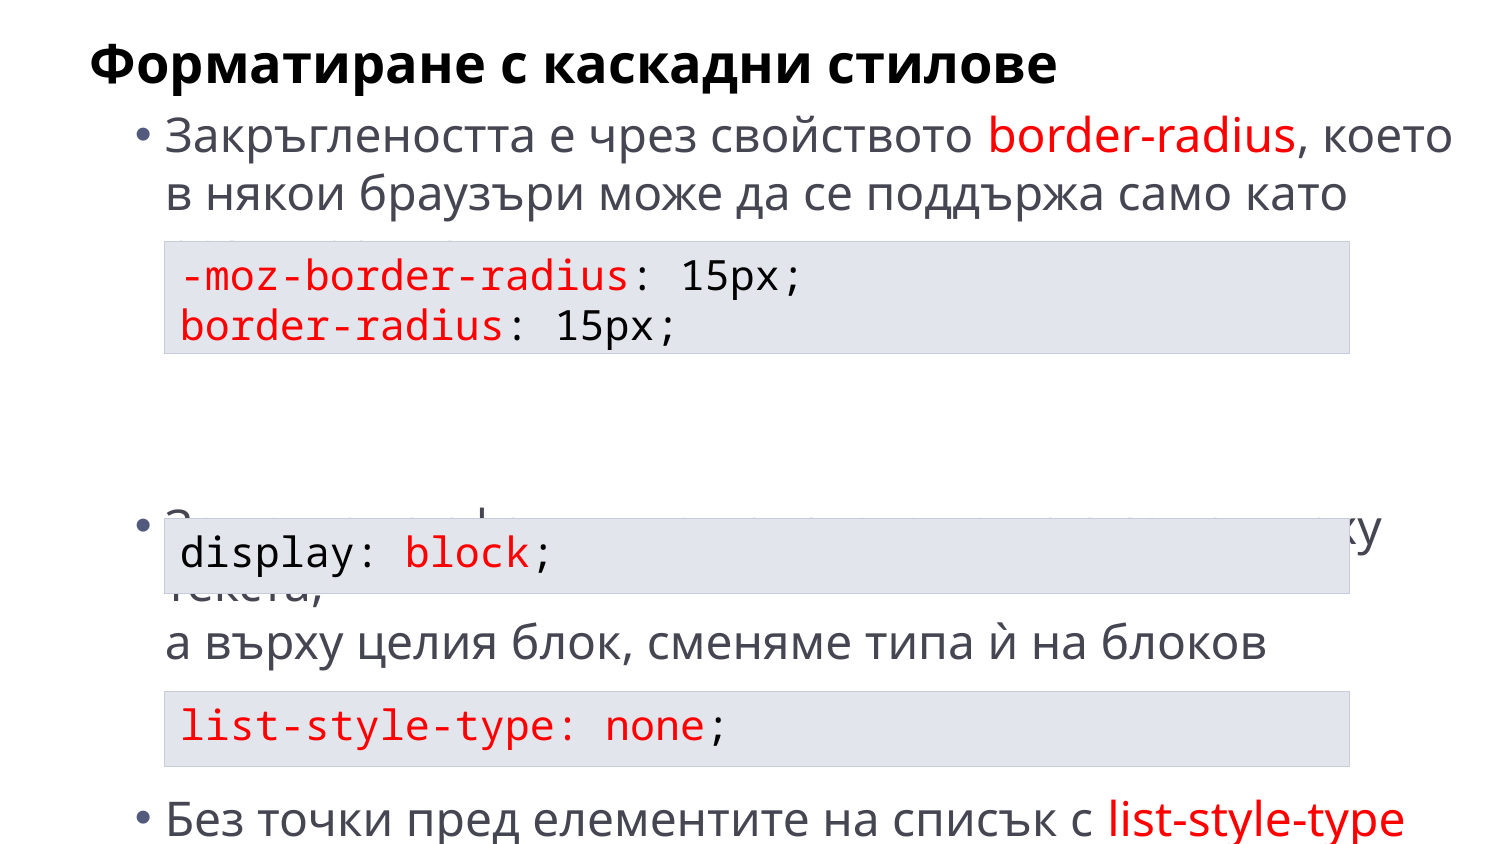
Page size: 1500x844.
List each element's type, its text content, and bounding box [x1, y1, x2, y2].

text_box list-style-type: none; [164, 691, 1350, 767]
list Форматиране с каскадни стилове Закръглеността е чрез свойството border-radius, което в някои браузъри може да се поддържа само като разширение За да може ефектът на връзката да не е само върху текста, а върху целия блок, сменяме типа ѝ на блоков Без точки пред елементите на списък с list-style-type [75, 21, 1485, 835]
text_box display: block; [164, 518, 1350, 594]
text_box -moz-border-radius: 15px; border-radius: 15px; [164, 241, 1350, 354]
